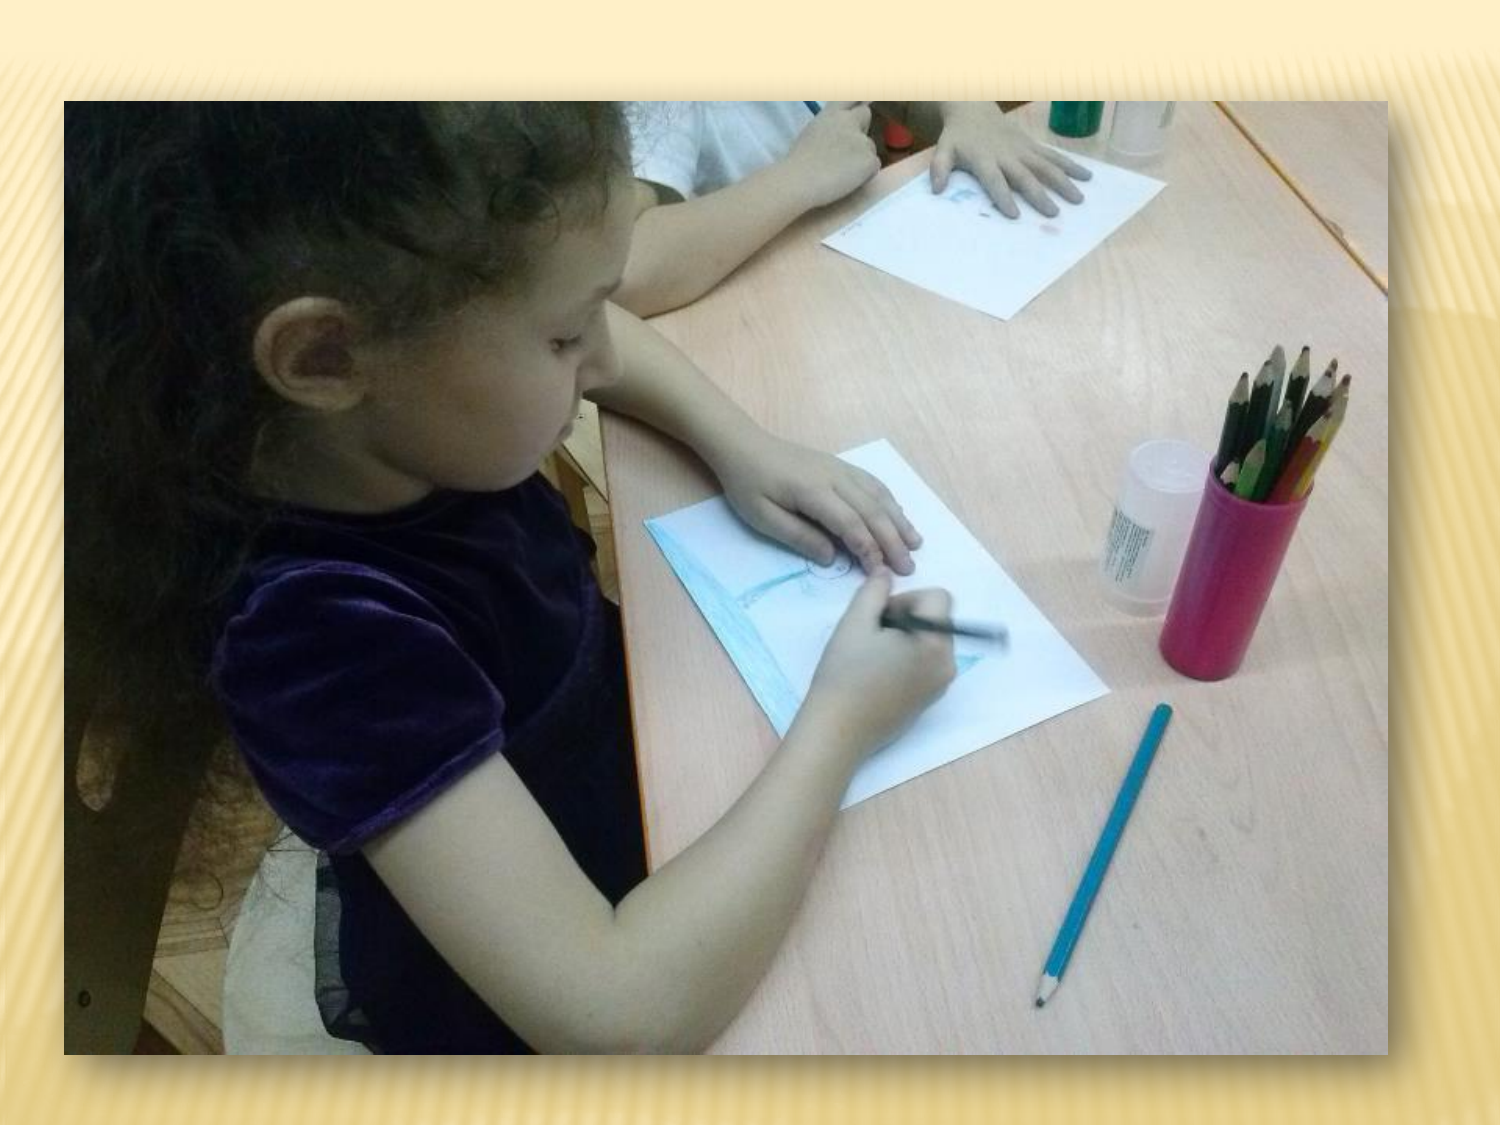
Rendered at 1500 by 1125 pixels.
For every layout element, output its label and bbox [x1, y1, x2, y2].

picture [64, 101, 1389, 1055]
